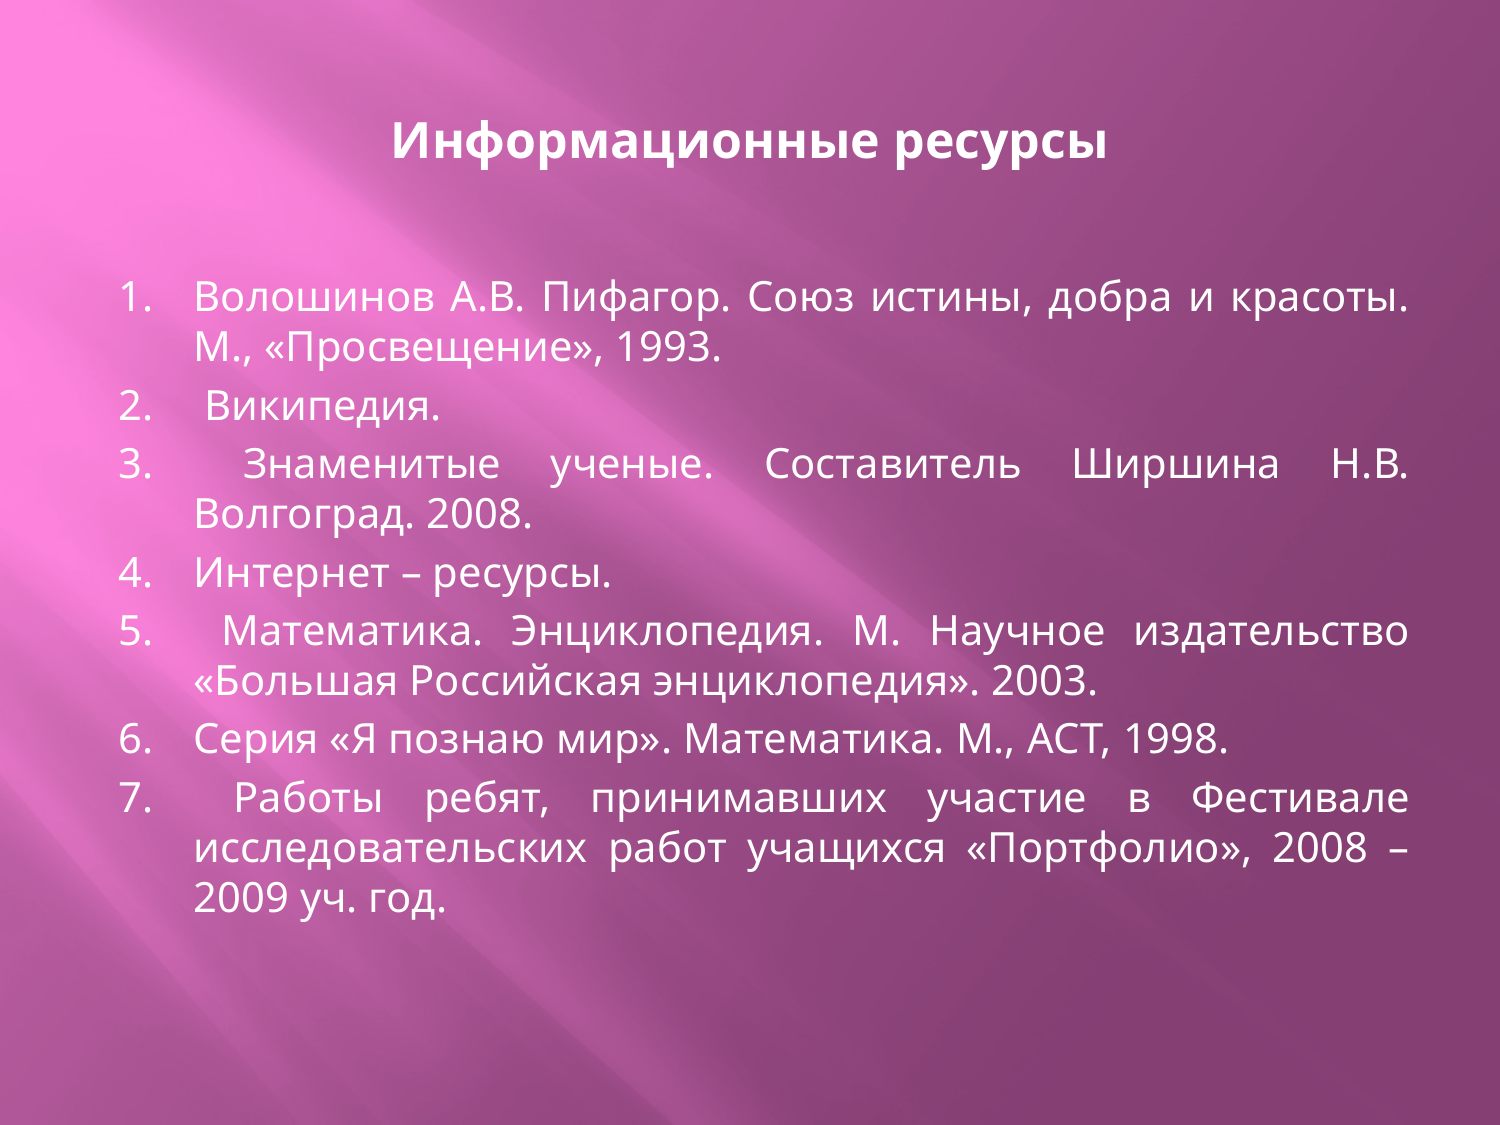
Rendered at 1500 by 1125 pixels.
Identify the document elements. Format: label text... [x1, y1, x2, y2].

list Волошинов А.В. Пифагор. Союз истины, добра и красоты. М., «Просвещение», 1993. Википедия. Знаменитые ученые. Составитель Ширшина Н.В. Волгоград. 2008. Интернет – ресурсы. Математика. Энциклопедия. М. Научное издательство «Большая Российская энциклопедия». 2003. Серия «Я познаю мир». Математика. М., АСТ, 1998. Работы ребят, принимавших участие в Фестивале исследовательских работ учащихся «Портфолио», 2008 – 2009 уч. год. [75, 262, 1425, 1035]
title Информационные ресурсы [75, 45, 1425, 233]
